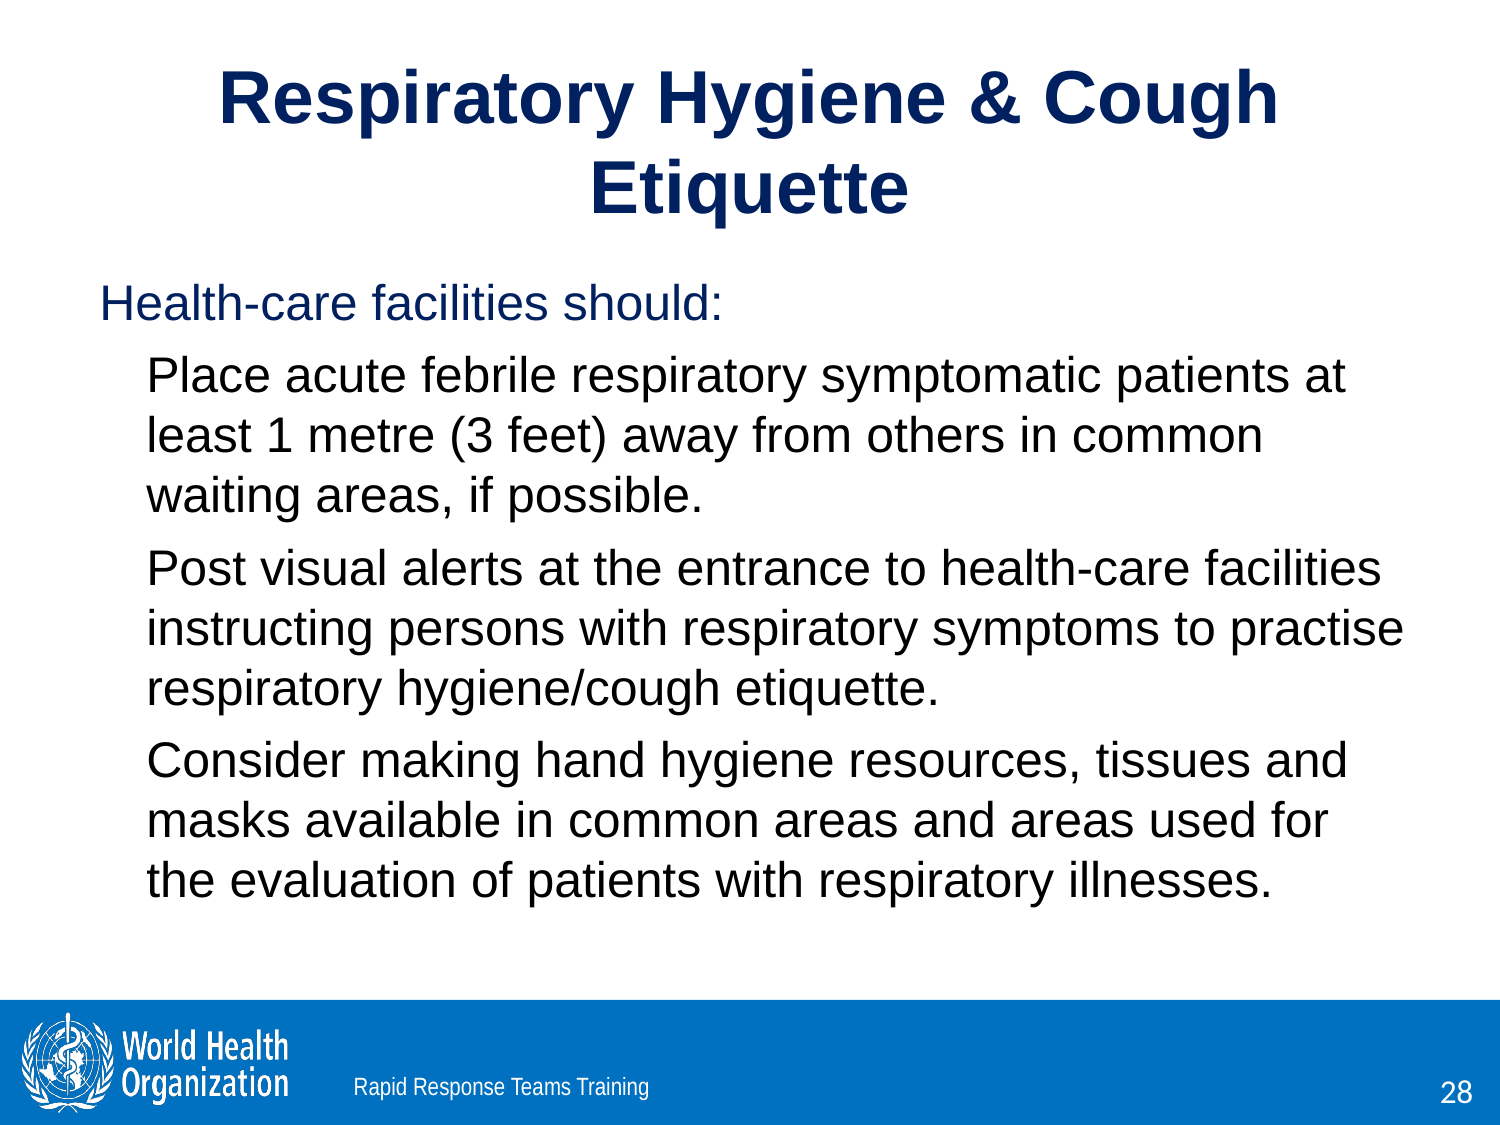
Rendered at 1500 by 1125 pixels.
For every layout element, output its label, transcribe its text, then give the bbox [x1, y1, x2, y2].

list Health-care facilities should: Place acute febrile respiratory symptomatic patients at least 1 metre (3 feet) away from others in common waiting areas, if possible. Post visual alerts at the entrance to health-care facilities instructing persons with respiratory symptoms to practise respiratory hygiene/cough etiquette. Consider making hand hygiene resources, tissues and masks available in common areas and areas used for the evaluation of patients with respiratory illnesses. [75, 262, 1425, 1005]
title Respiratory Hygiene & Cough Etiquette [75, 45, 1425, 233]
picture [21, 1012, 288, 1113]
